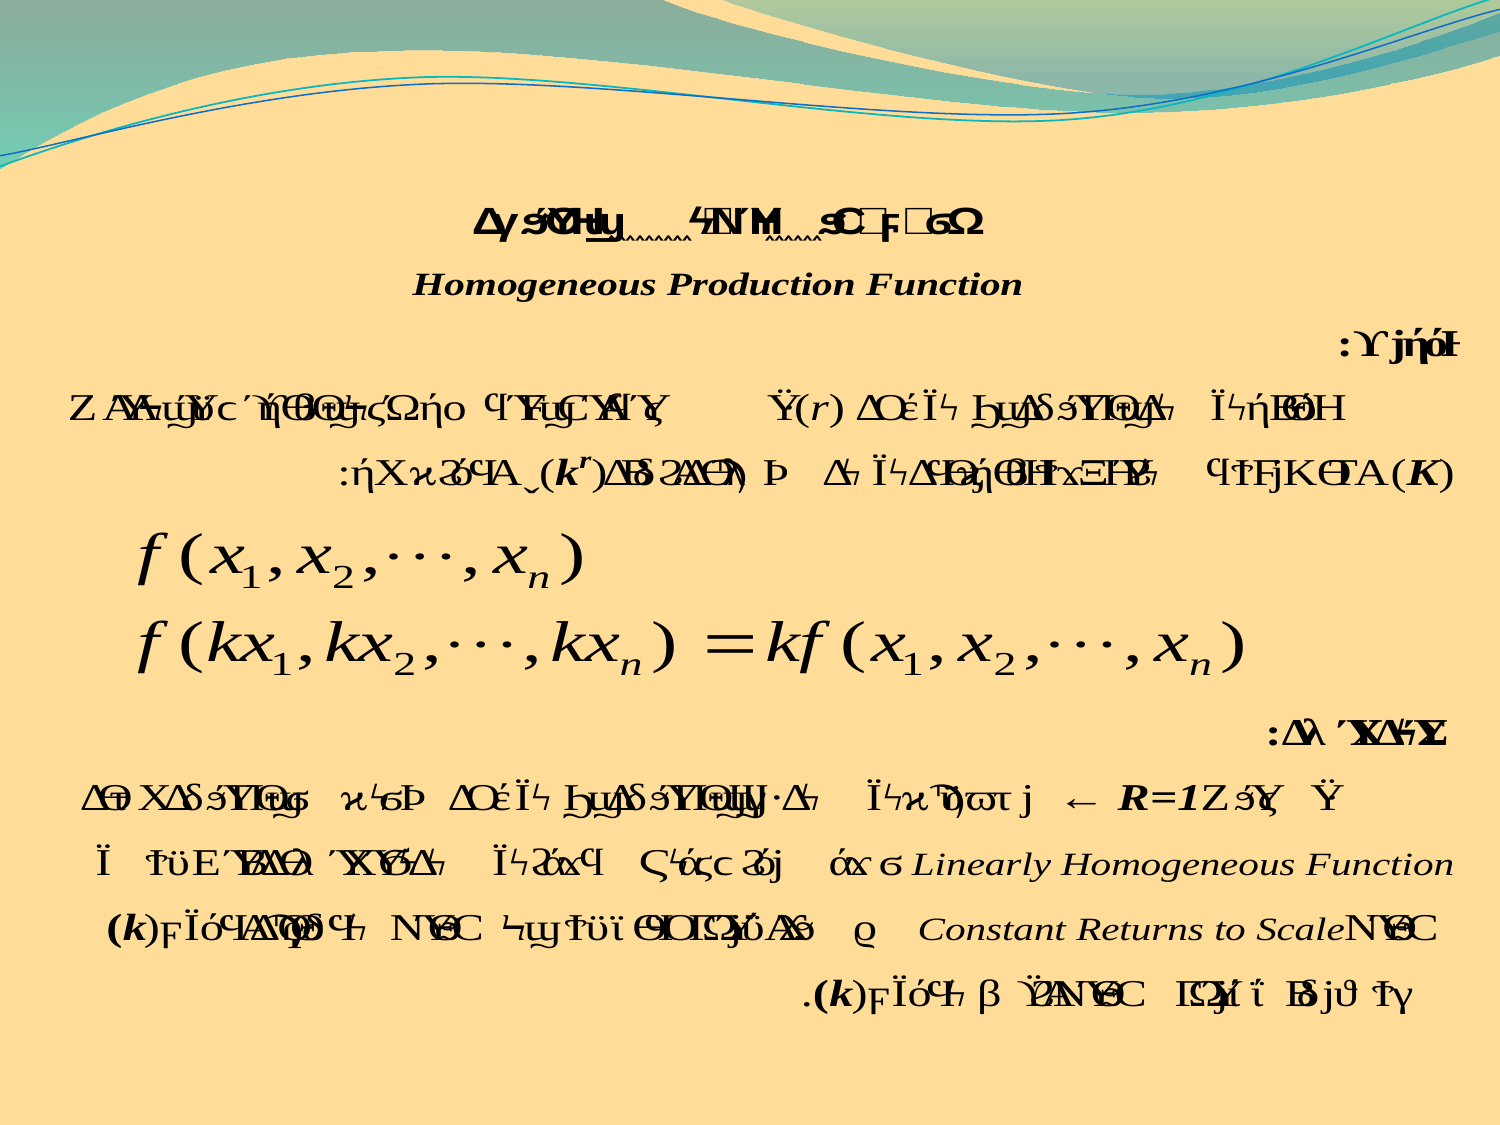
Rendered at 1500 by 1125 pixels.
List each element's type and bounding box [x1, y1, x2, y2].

text_box [37, 199, 1463, 1038]
